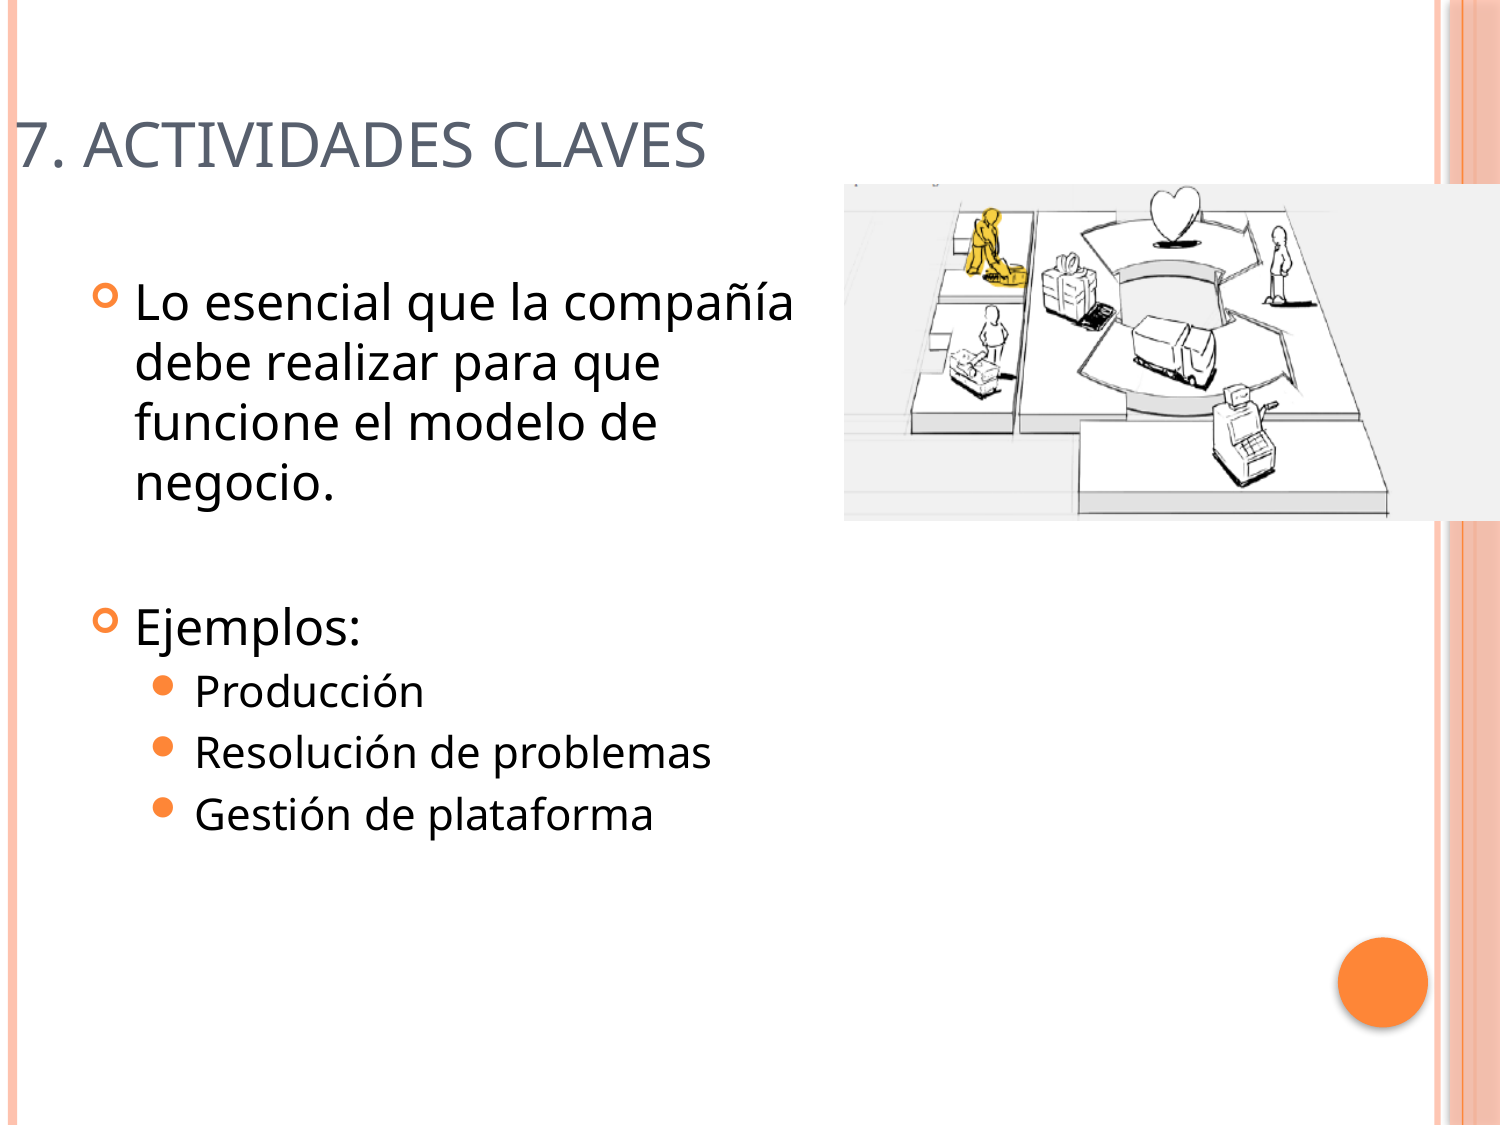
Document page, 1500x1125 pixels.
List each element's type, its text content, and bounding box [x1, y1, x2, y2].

title 7. Actividades Claves [0, 0, 1350, 188]
picture [843, 183, 1500, 521]
list Lo esencial que la compañía debe realizar para que funcione el modelo de negocio. Ejemplos: Producción Resolución de problemas Gestión de plataforma [75, 262, 833, 1005]
